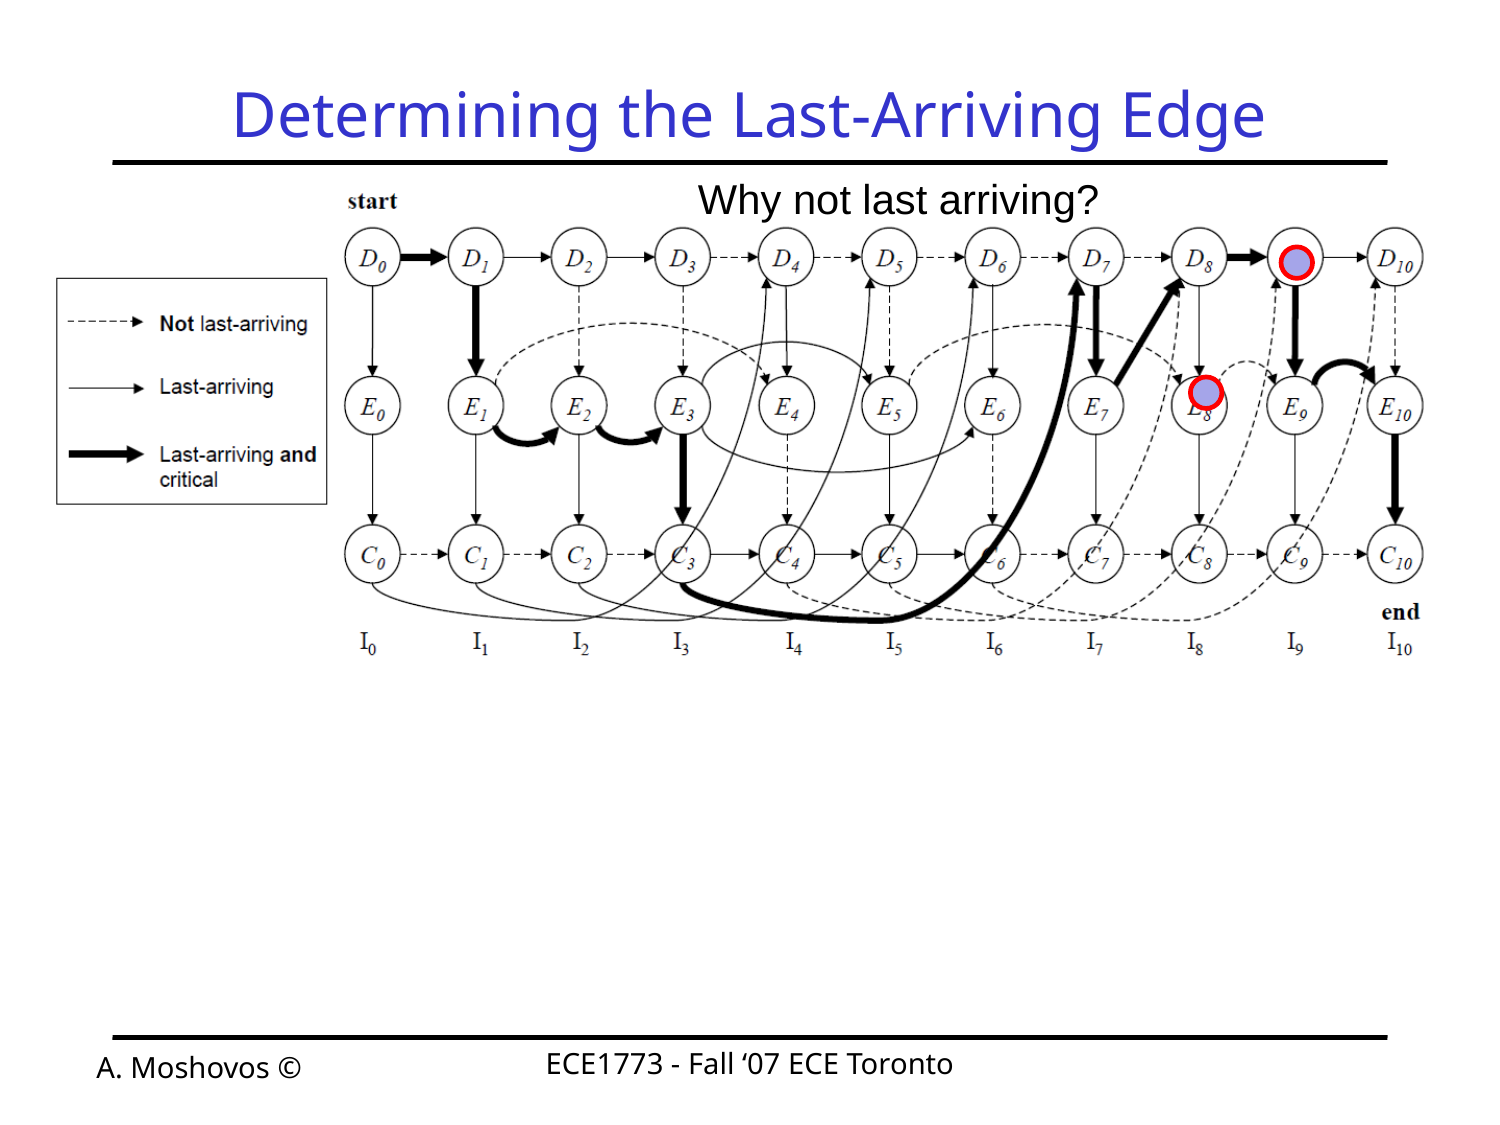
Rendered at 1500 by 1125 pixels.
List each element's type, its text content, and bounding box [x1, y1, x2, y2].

picture [23, 190, 1456, 673]
title Determining the Last-Arriving Edge [112, 62, 1388, 163]
slide_number A. Moshovos © [81, 1041, 395, 1105]
text_box Why not last arriving? [683, 165, 1115, 189]
footer ECE1773 - Fall ‘07 ECE Toronto [487, 1037, 1013, 1101]
